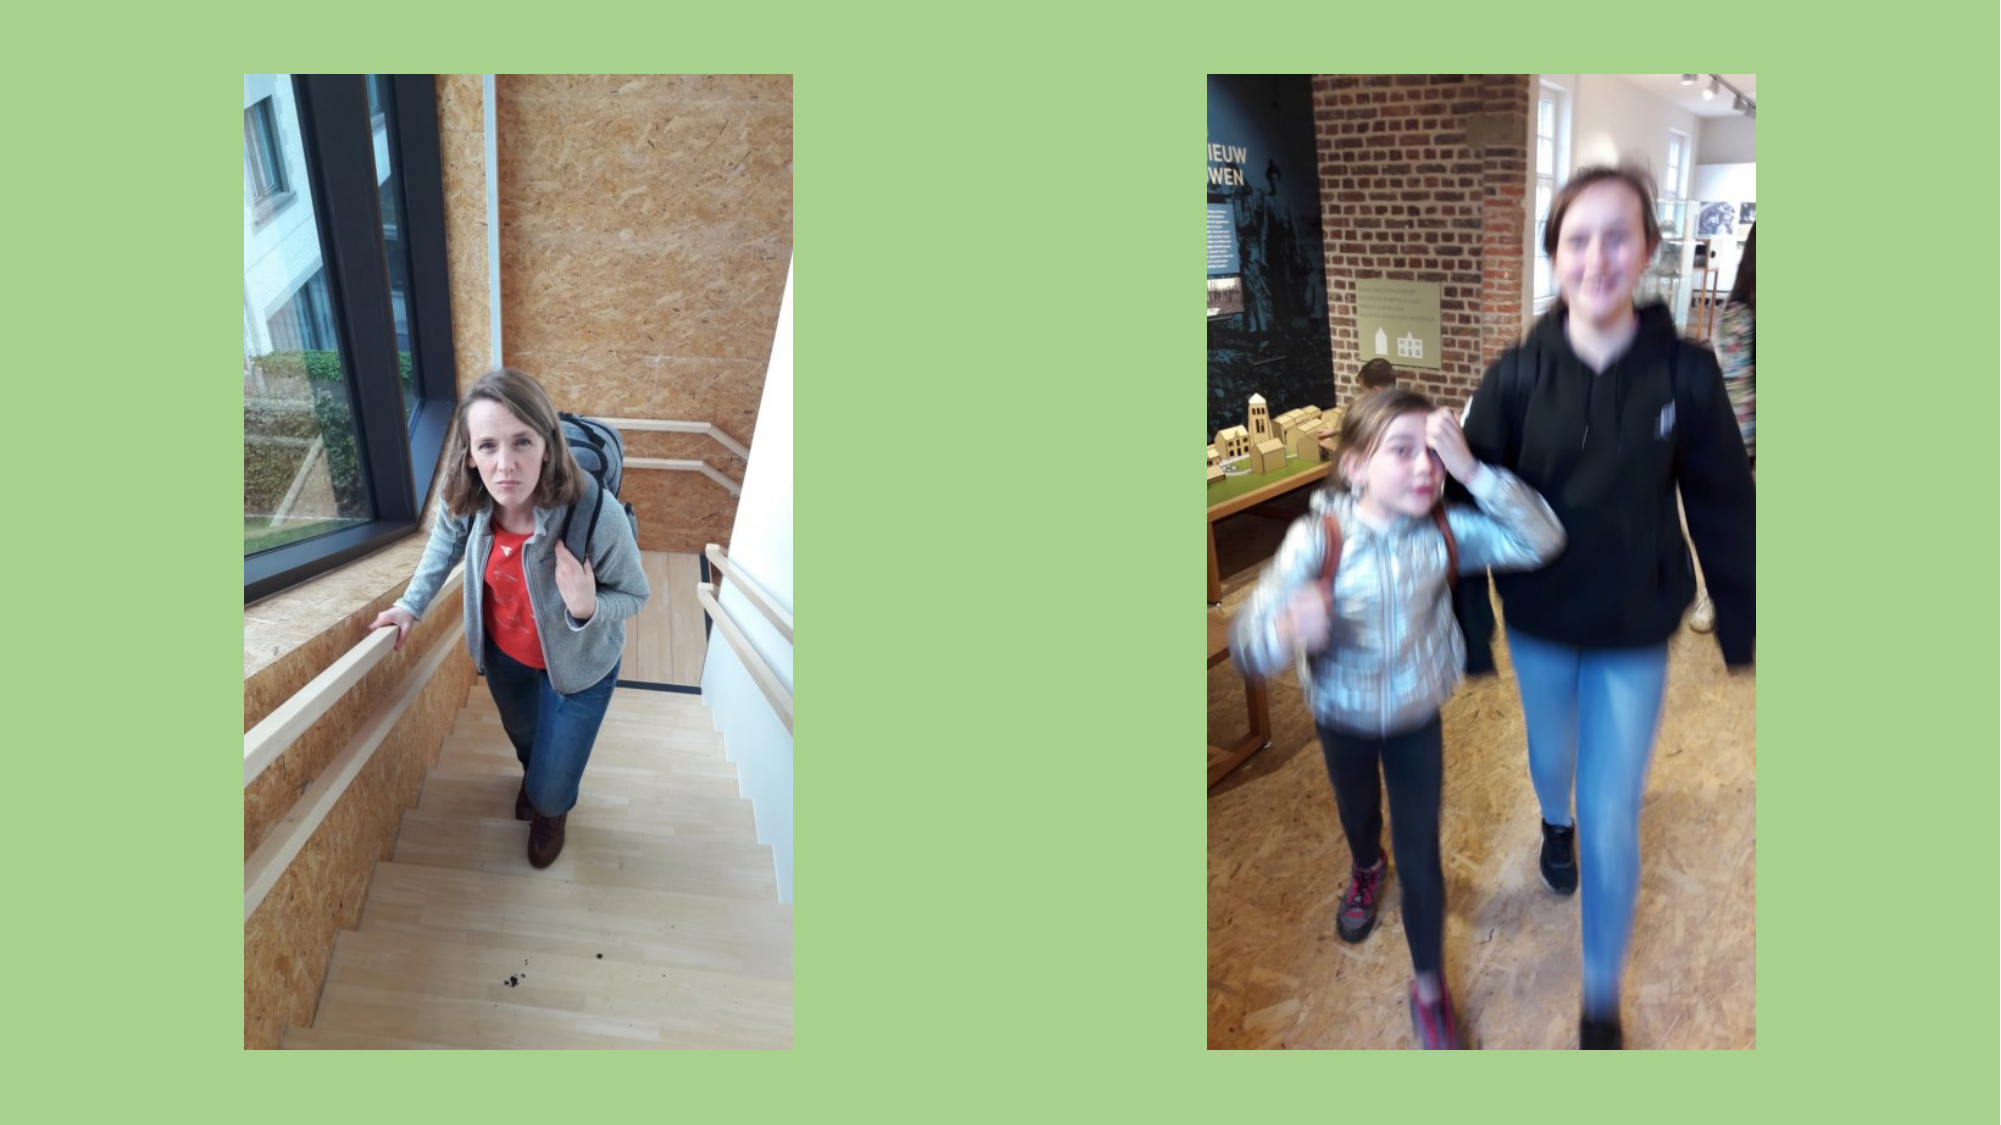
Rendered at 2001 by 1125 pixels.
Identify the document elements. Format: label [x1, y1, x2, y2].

picture [244, 74, 793, 1050]
picture [1206, 74, 1756, 1050]
